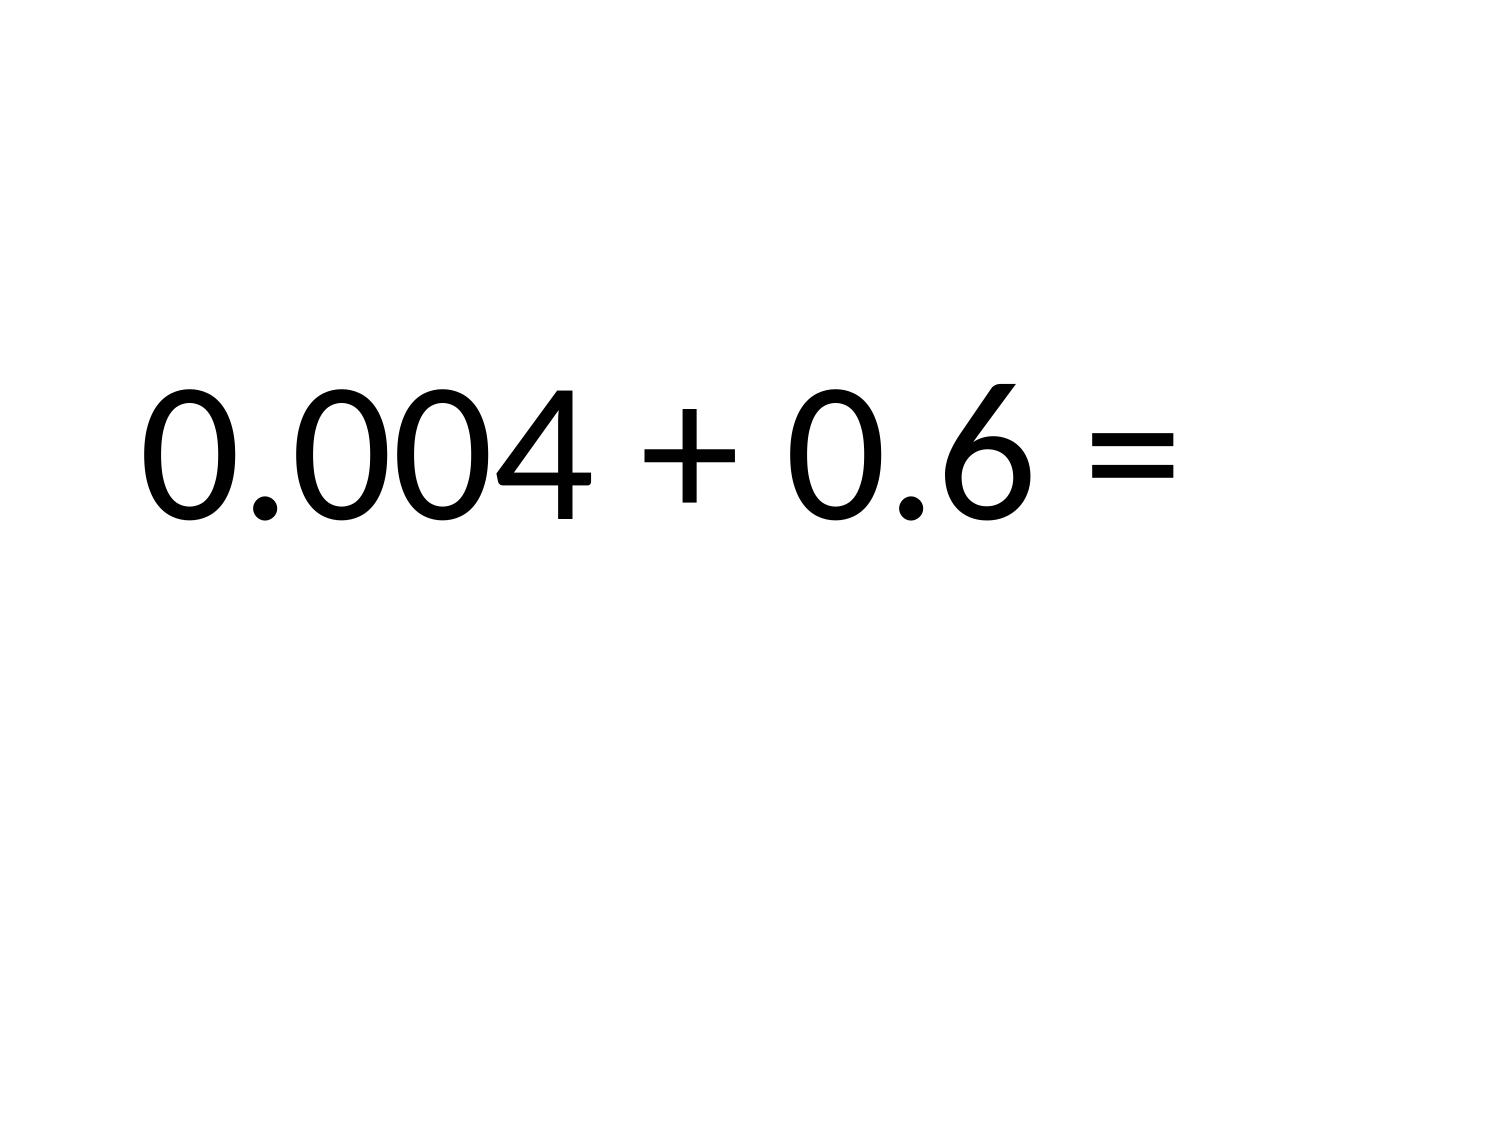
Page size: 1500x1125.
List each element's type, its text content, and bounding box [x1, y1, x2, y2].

text_box 0.004 + 0.6 = [125, 312, 1225, 568]
